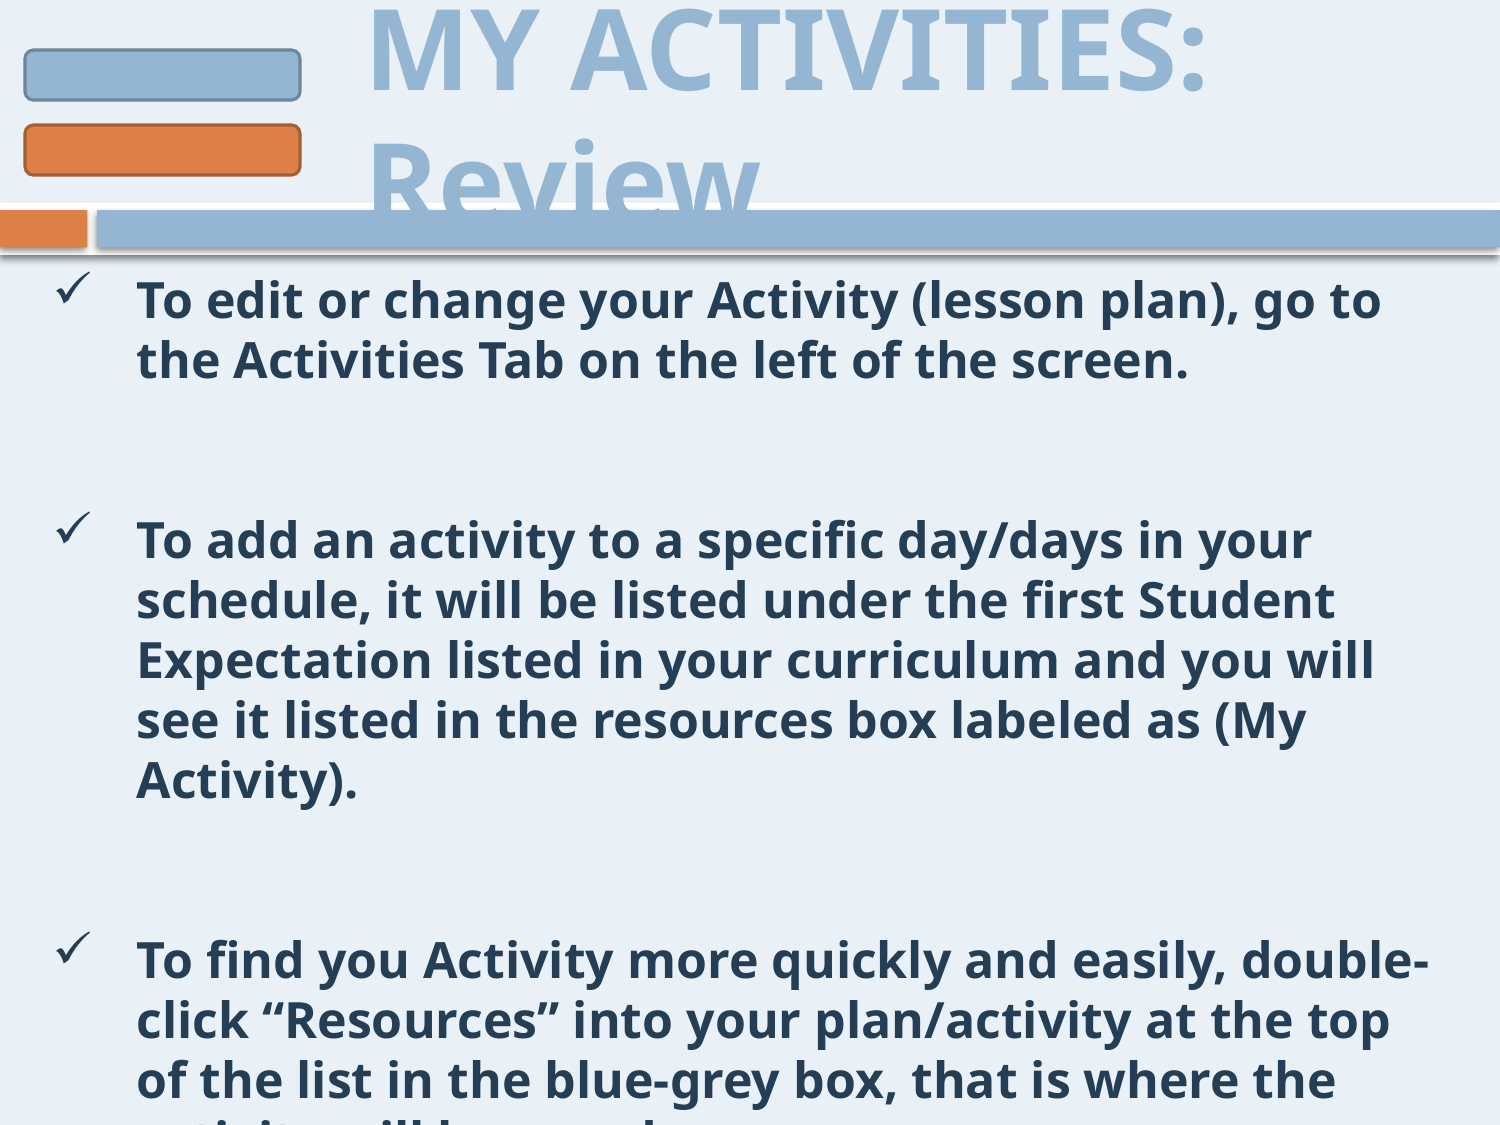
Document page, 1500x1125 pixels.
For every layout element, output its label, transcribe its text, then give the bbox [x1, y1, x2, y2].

text_box MY ACTIVITIES: Review [350, 12, 1500, 213]
text_box [23, 123, 302, 177]
text_box [23, 48, 302, 102]
text_box To edit or change your Activity (lesson plan), go to the Activities Tab on the left of the screen. To add an activity to a specific day/days in your schedule, it will be listed under the first Student Expectation listed in your curriculum and you will see it listed in the resources box labeled as (My Activity). To find you Activity more quickly and easily, double-click “Resources” into your plan/activity at the top of the list in the blue-grey box, that is where the activity will be saved. [37, 261, 1463, 1125]
